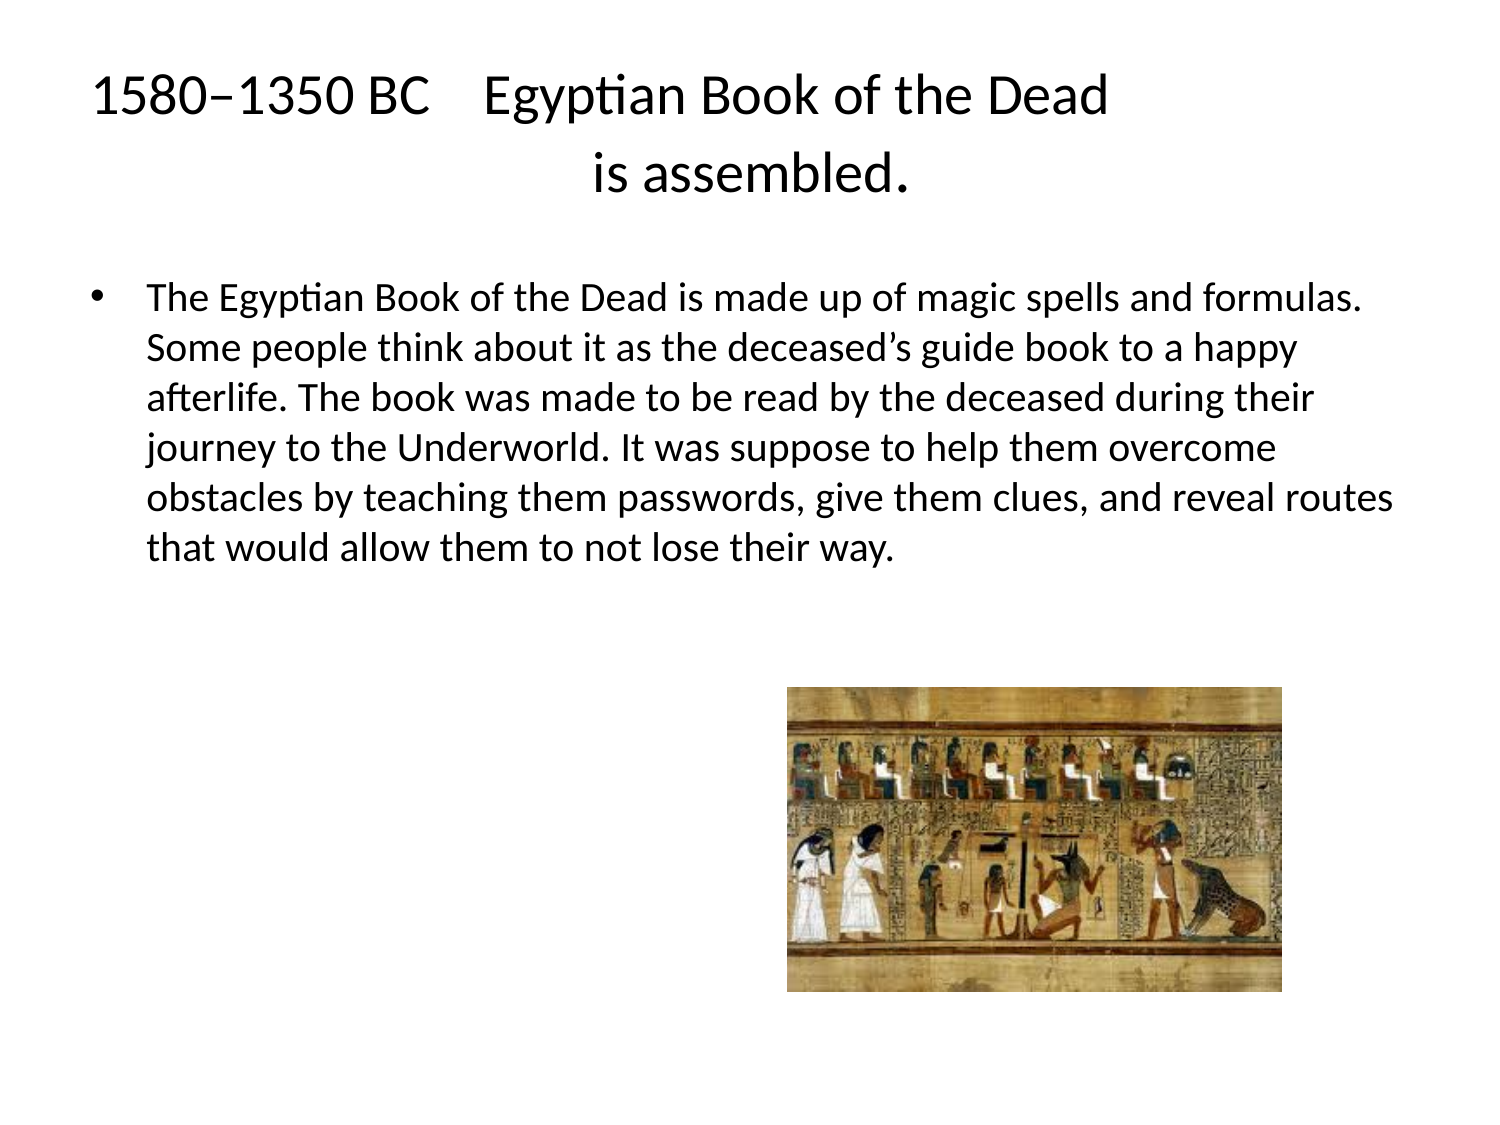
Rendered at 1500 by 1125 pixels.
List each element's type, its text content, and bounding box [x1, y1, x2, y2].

title 1580–1350 BC Egyptian Book of the Dead is assembled. [75, 37, 1425, 225]
list The Egyptian Book of the Dead is made up of magic spells and formulas. Some people think about it as the deceased’s guide book to a happy afterlife. The book was made to be read by the deceased during their journey to the Underworld. It was suppose to help them overcome obstacles by teaching them passwords, give them clues, and reveal routes that would allow them to not lose their way. [75, 262, 1425, 1005]
picture [787, 687, 1283, 993]
